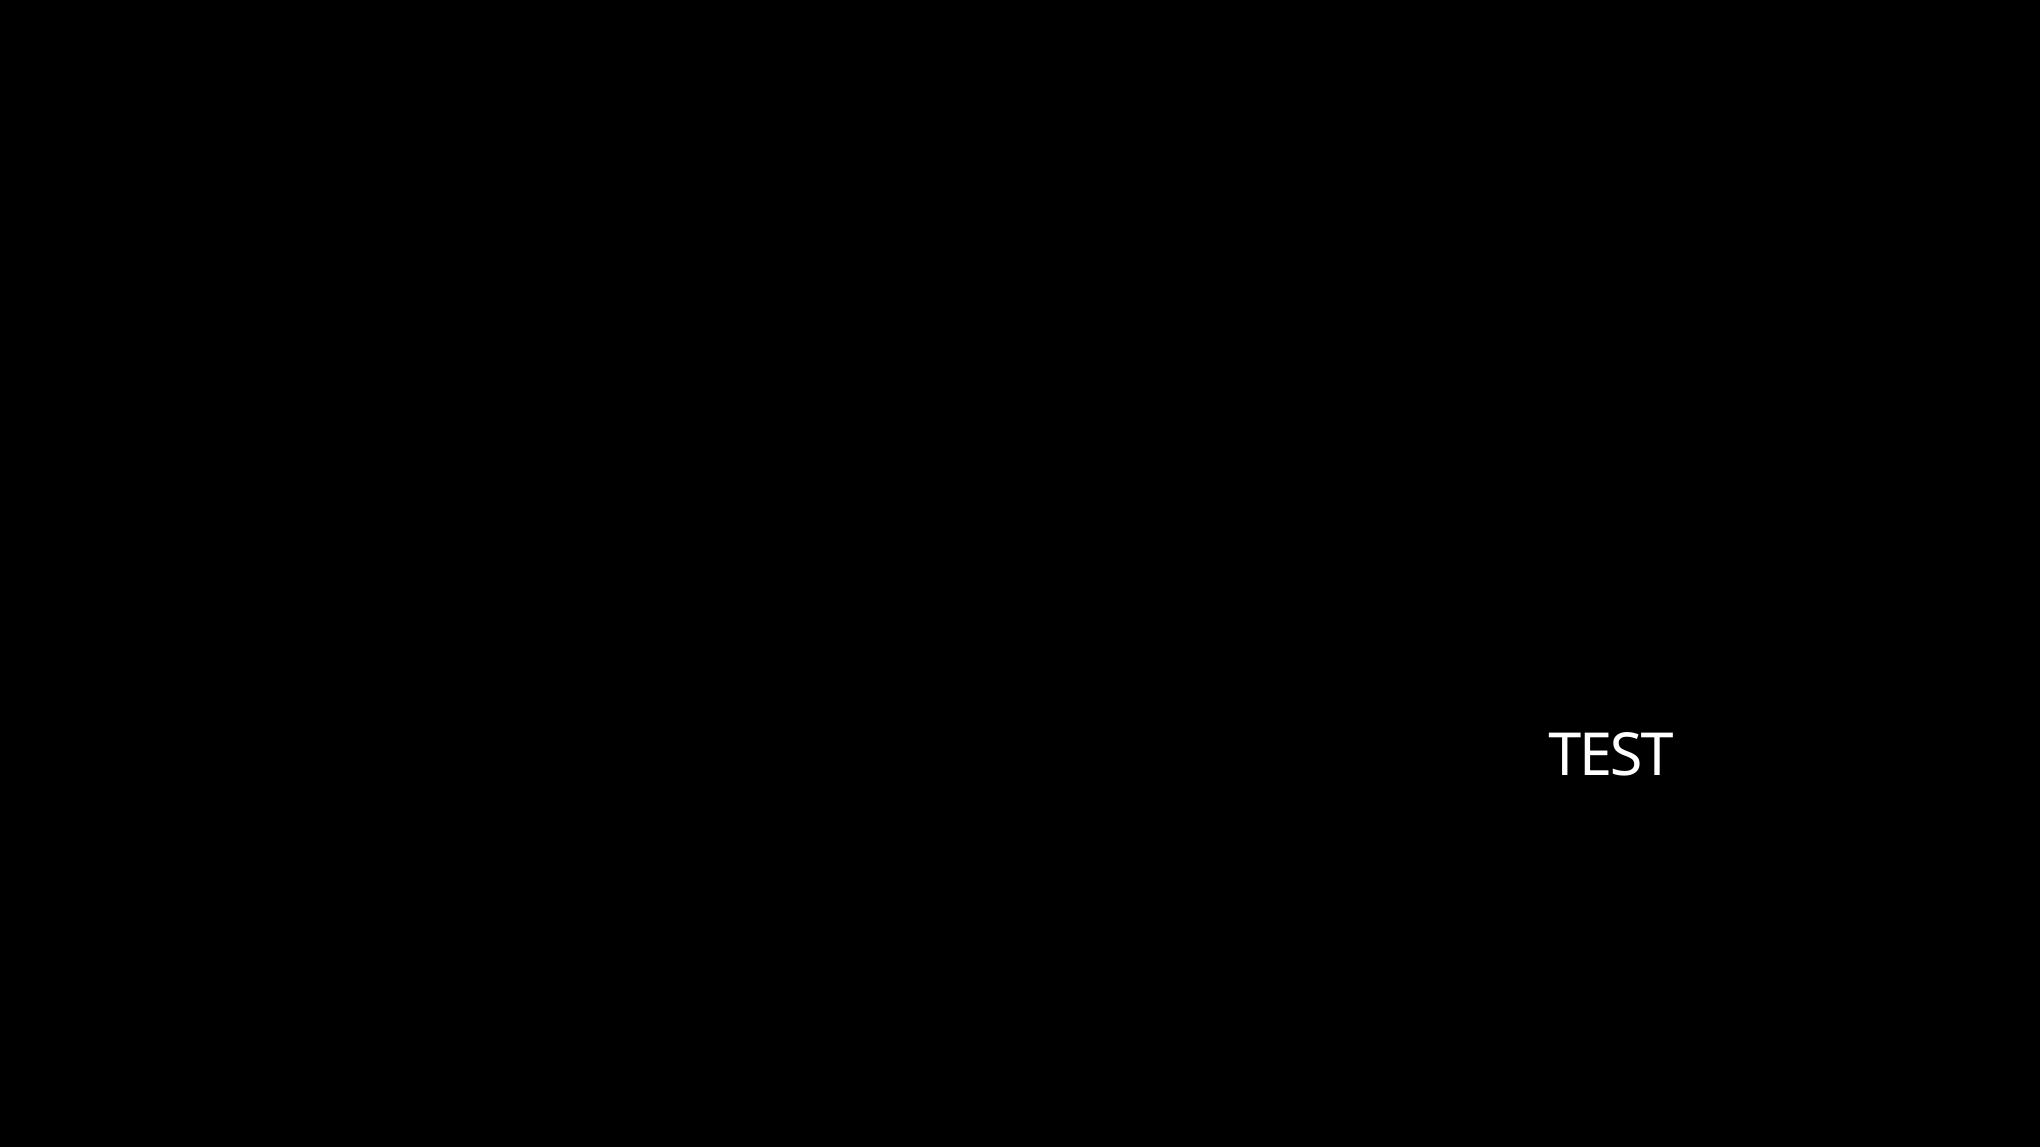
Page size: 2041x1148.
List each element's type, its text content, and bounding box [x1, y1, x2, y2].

title TEST [1020, 198, 1698, 804]
